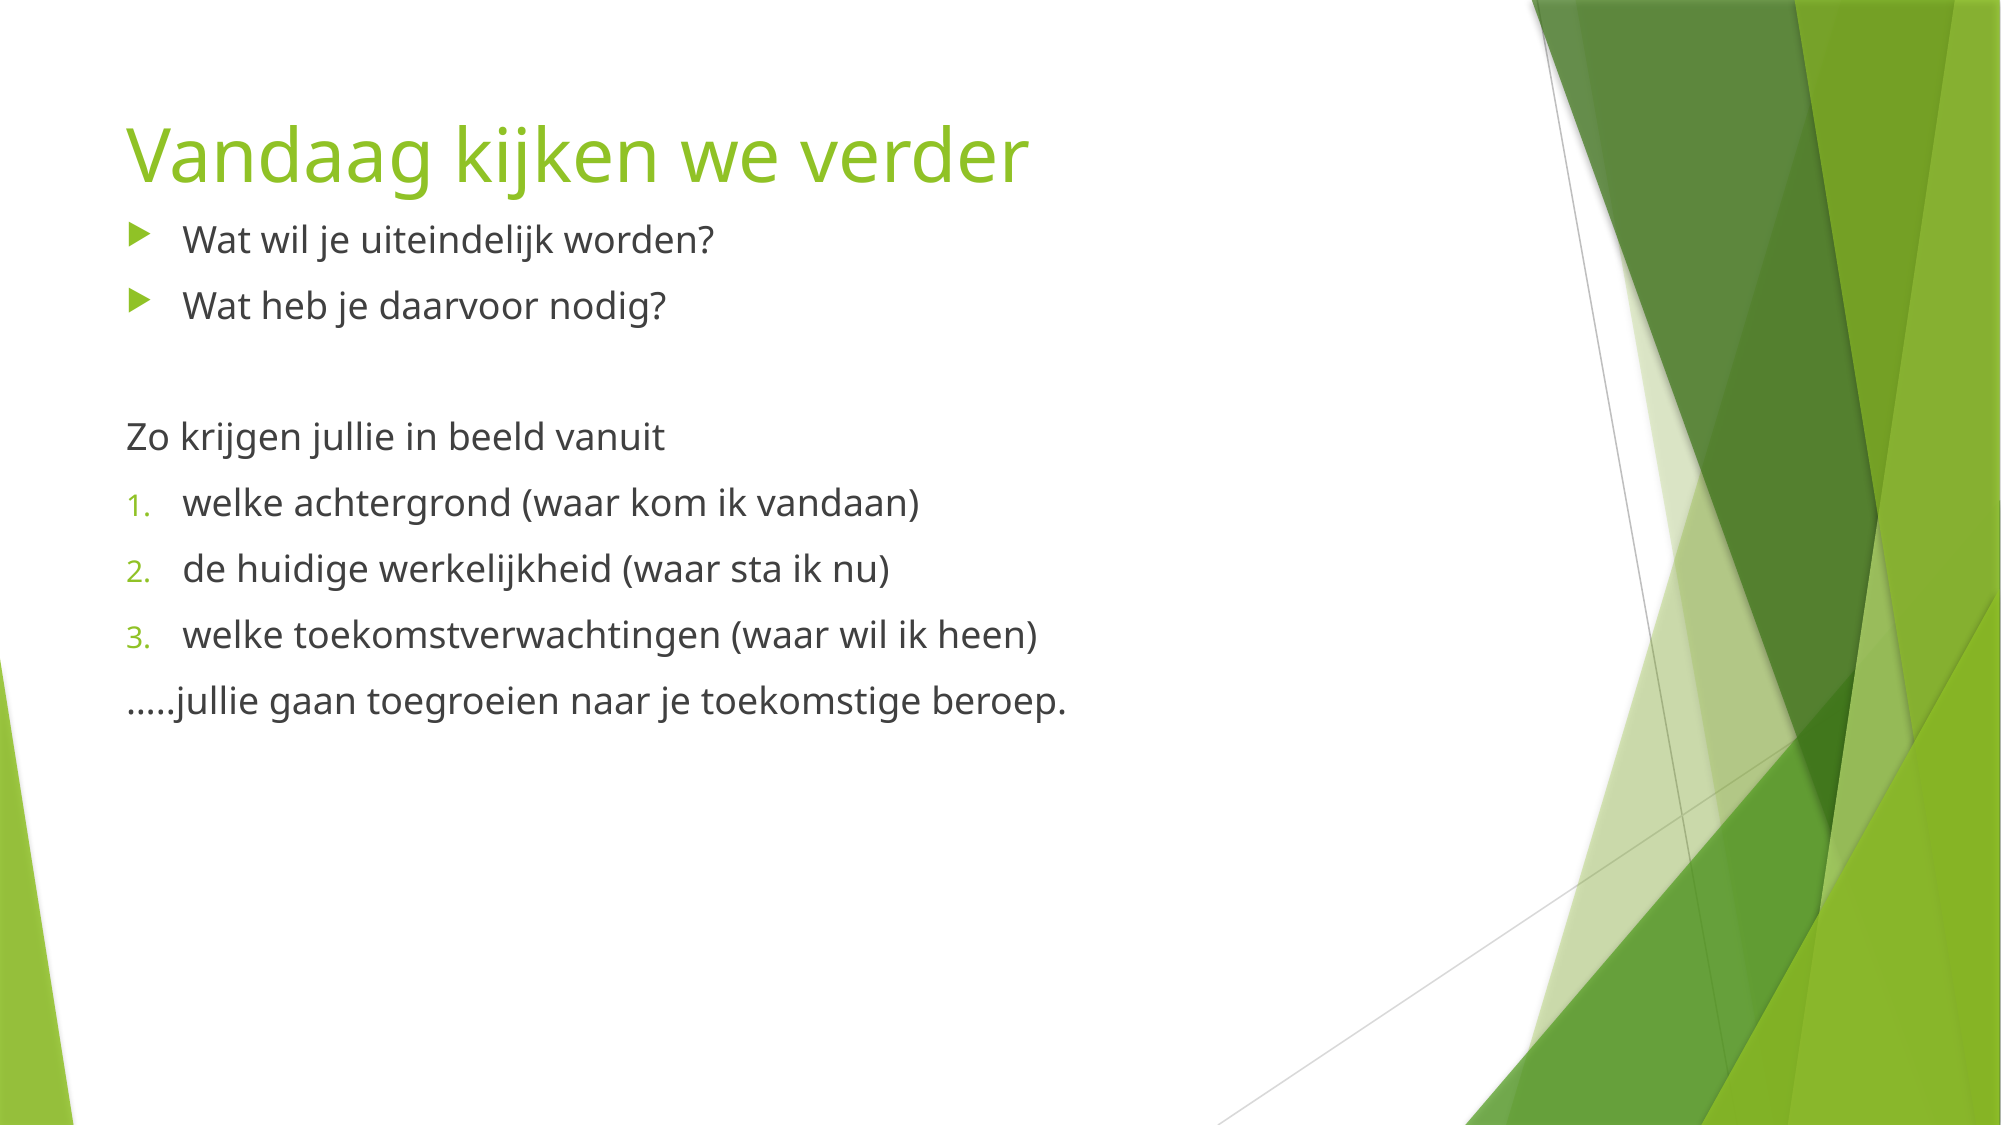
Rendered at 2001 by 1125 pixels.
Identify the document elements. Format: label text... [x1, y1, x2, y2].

title Vandaag kijken we verder [111, 99, 1522, 208]
list Wat wil je uiteindelijk worden? Wat heb je daarvoor nodig? Zo krijgen jullie in beeld vanuit welke achtergrond (waar kom ik vandaan) de huidige werkelijkheid (waar sta ik nu) welke toekomstverwachtingen (waar wil ik heen) …..jullie gaan toegroeien naar je toekomstige beroep. [111, 208, 1522, 845]
